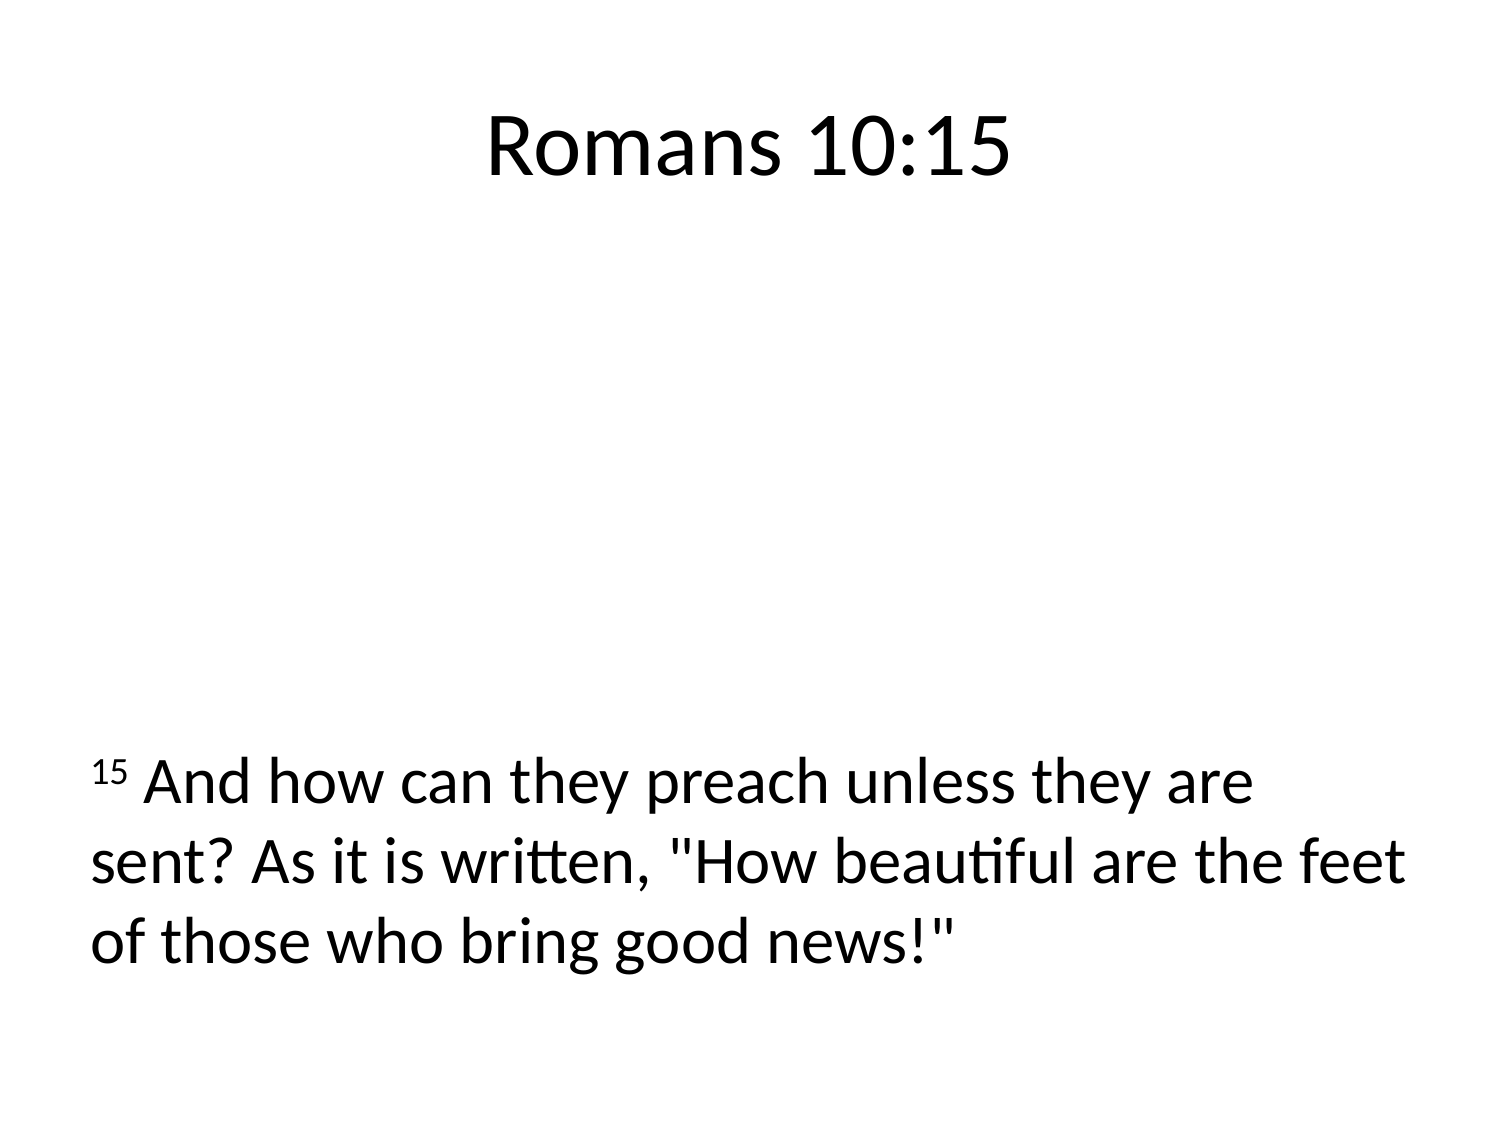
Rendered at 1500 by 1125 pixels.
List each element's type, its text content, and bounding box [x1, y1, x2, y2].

list 15 And how can they preach unless they are sent? As it is written, "How beautiful are the feet of those who bring good news!" [75, 262, 1425, 1005]
title Romans 10:15 [75, 45, 1425, 233]
